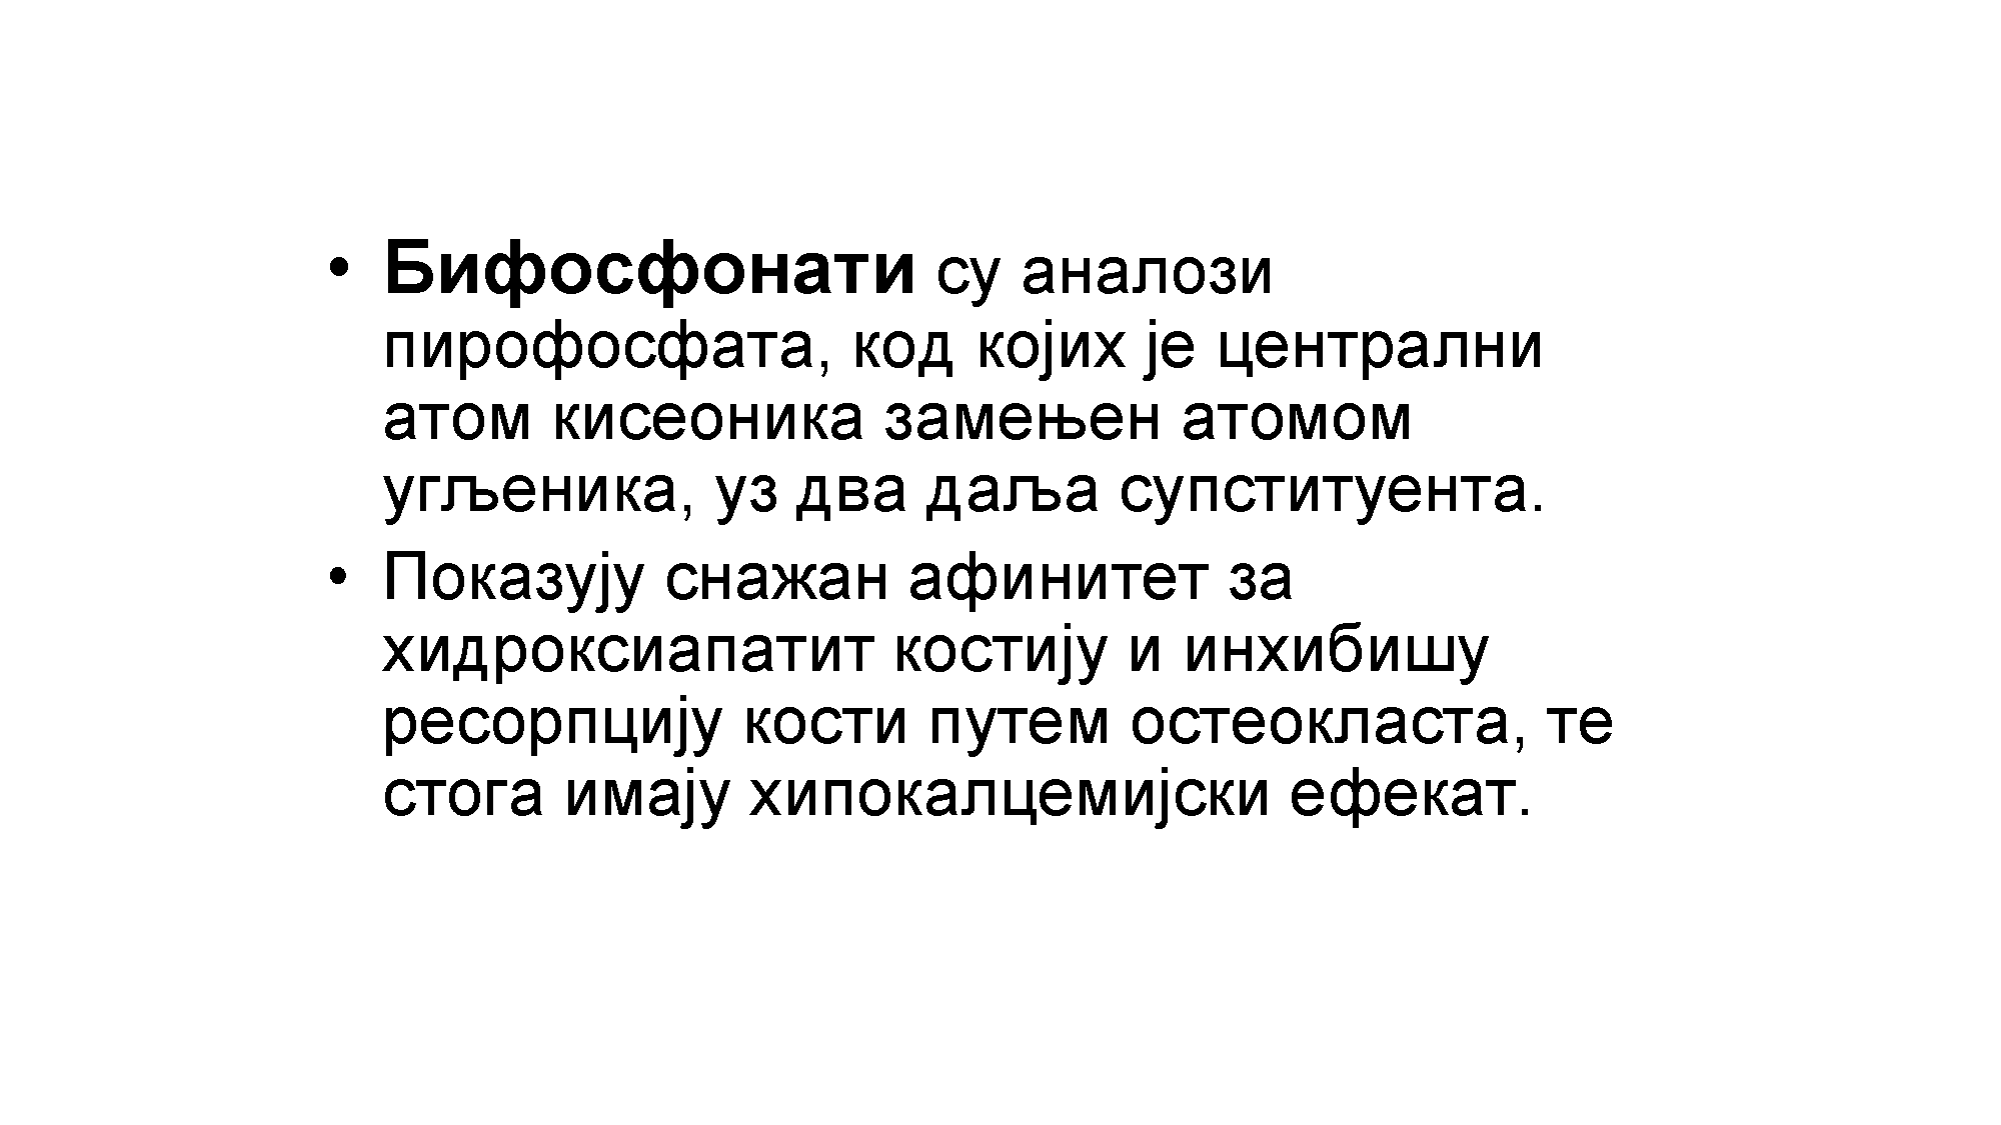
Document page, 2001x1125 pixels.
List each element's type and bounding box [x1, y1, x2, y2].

picture [236, 191, 1737, 862]
